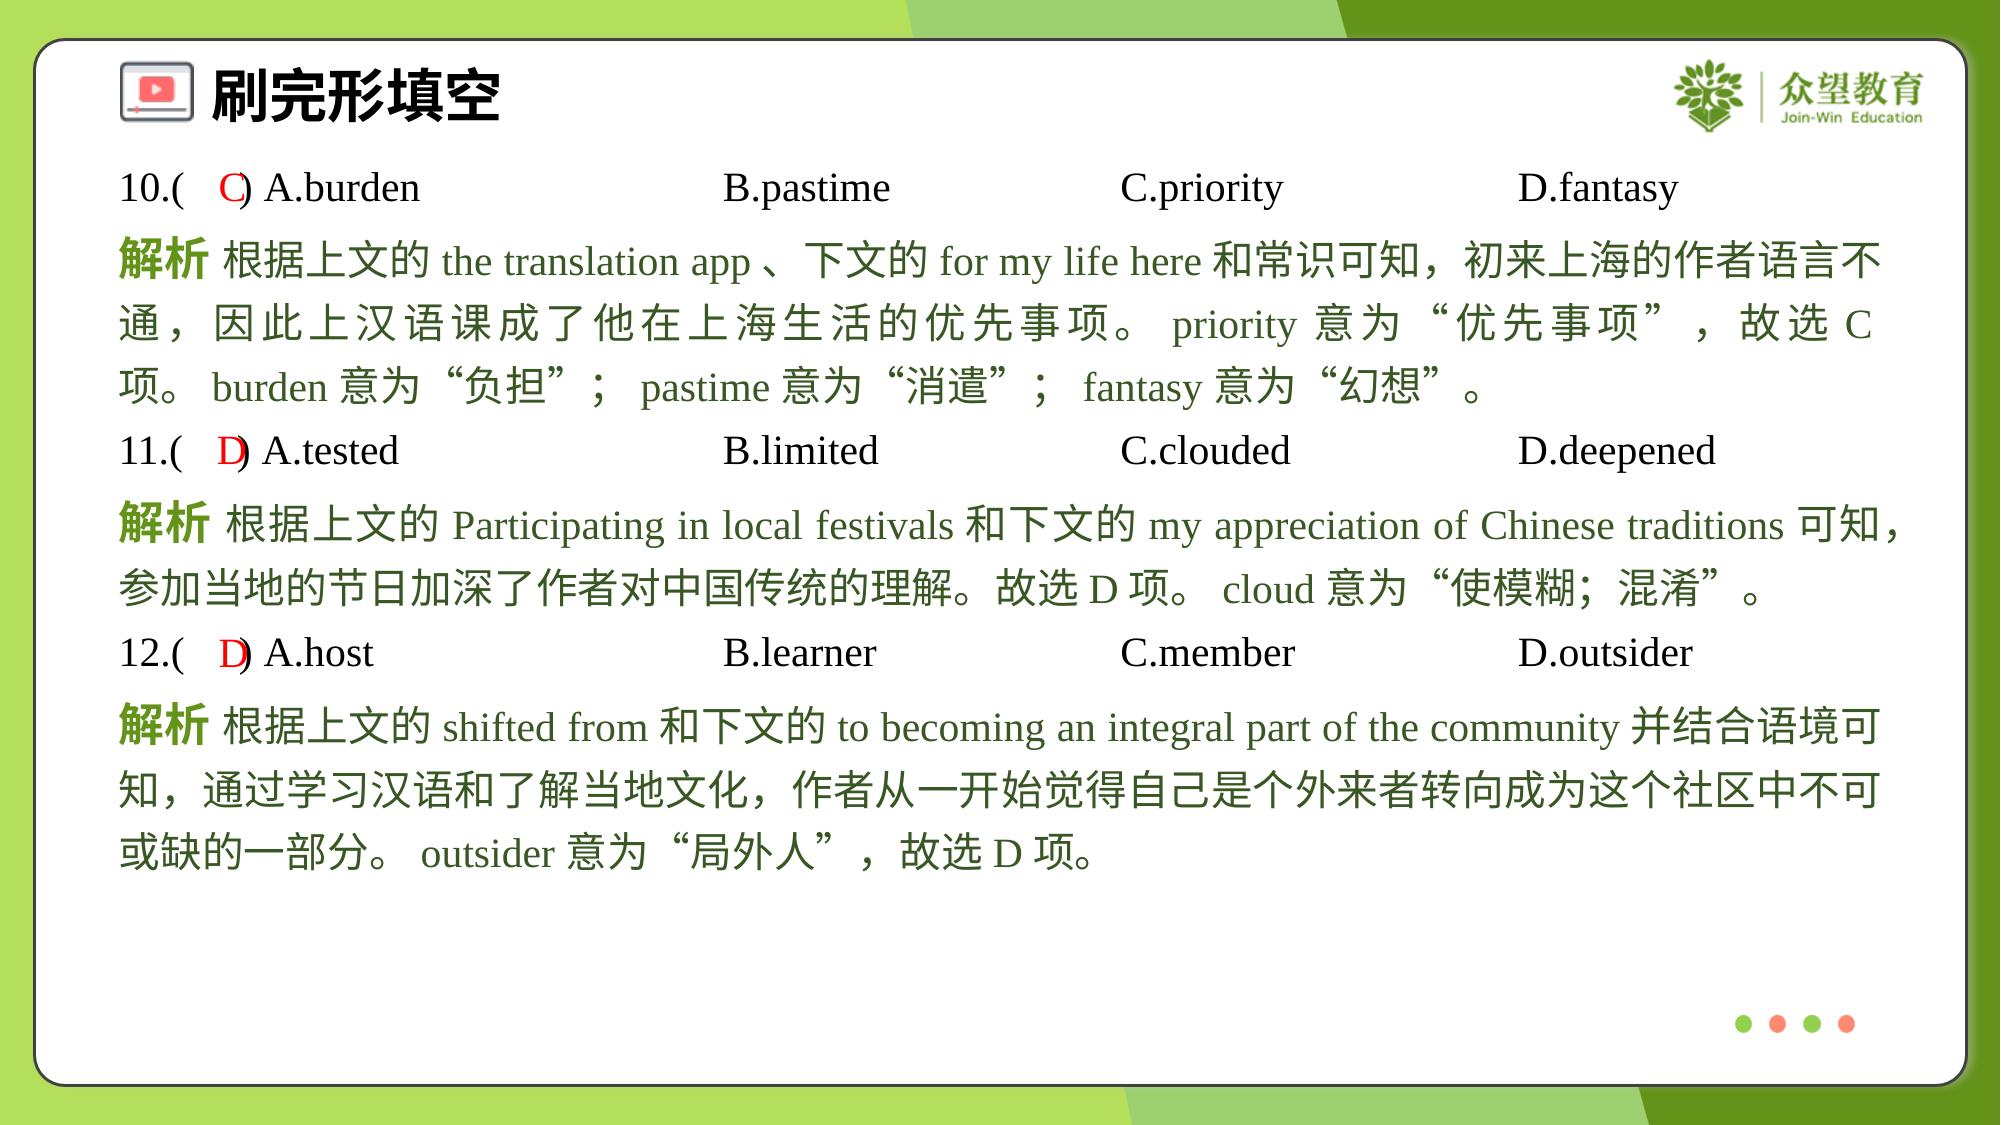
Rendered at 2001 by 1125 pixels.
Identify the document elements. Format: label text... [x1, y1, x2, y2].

text_box D [213, 612, 254, 671]
text_box C [213, 146, 252, 205]
text_box 10.( ) A.burden B.pastime C.priority D.fantasy [252, 146, 1883, 204]
text_box 12.( ) A.host B.learner C.member D.outsider [254, 612, 1883, 670]
text_box 解析 根据上文的the translation app、下文的for my life here和常识可知，初来上海的作者语言不通，因此上汉语课成了他在上海生活的优先事项。priority意为“优先事项”，故选C项。burden意为“负担”；pastime意为“消遣”；fantasy意为“幻想”。 [118, 215, 1883, 405]
text_box 12.( ) A.host B.learner C.member D.outsider [118, 612, 213, 670]
text_box 解析 根据上文的Participating in local festivals和下文的my appreciation of Chinese traditions可知，参加当地的节日加深了作者对中国传统的理解。故选D项。cloud意为“使模糊；混淆”。 [118, 480, 1883, 607]
text_box D [212, 410, 252, 469]
text_box 10.( ) A.burden B.pastime C.priority D.fantasy [118, 146, 213, 204]
picture [0, 0, 2000, 1125]
text_box 解析 根据上文的shifted from和下文的to becoming an integral part of the community并结合语境可知，通过学习汉语和了解当地文化，作者从一开始觉得自己是个外来者转向成为这个社区中不可或缺的一部分。outsider意为“局外人”，故选D项。 [118, 682, 1883, 872]
text_box 11.( ) A.tested B.limited C.clouded D.deepened [118, 410, 212, 468]
text_box 11.( ) A.tested B.limited C.clouded D.deepened [252, 410, 1883, 468]
